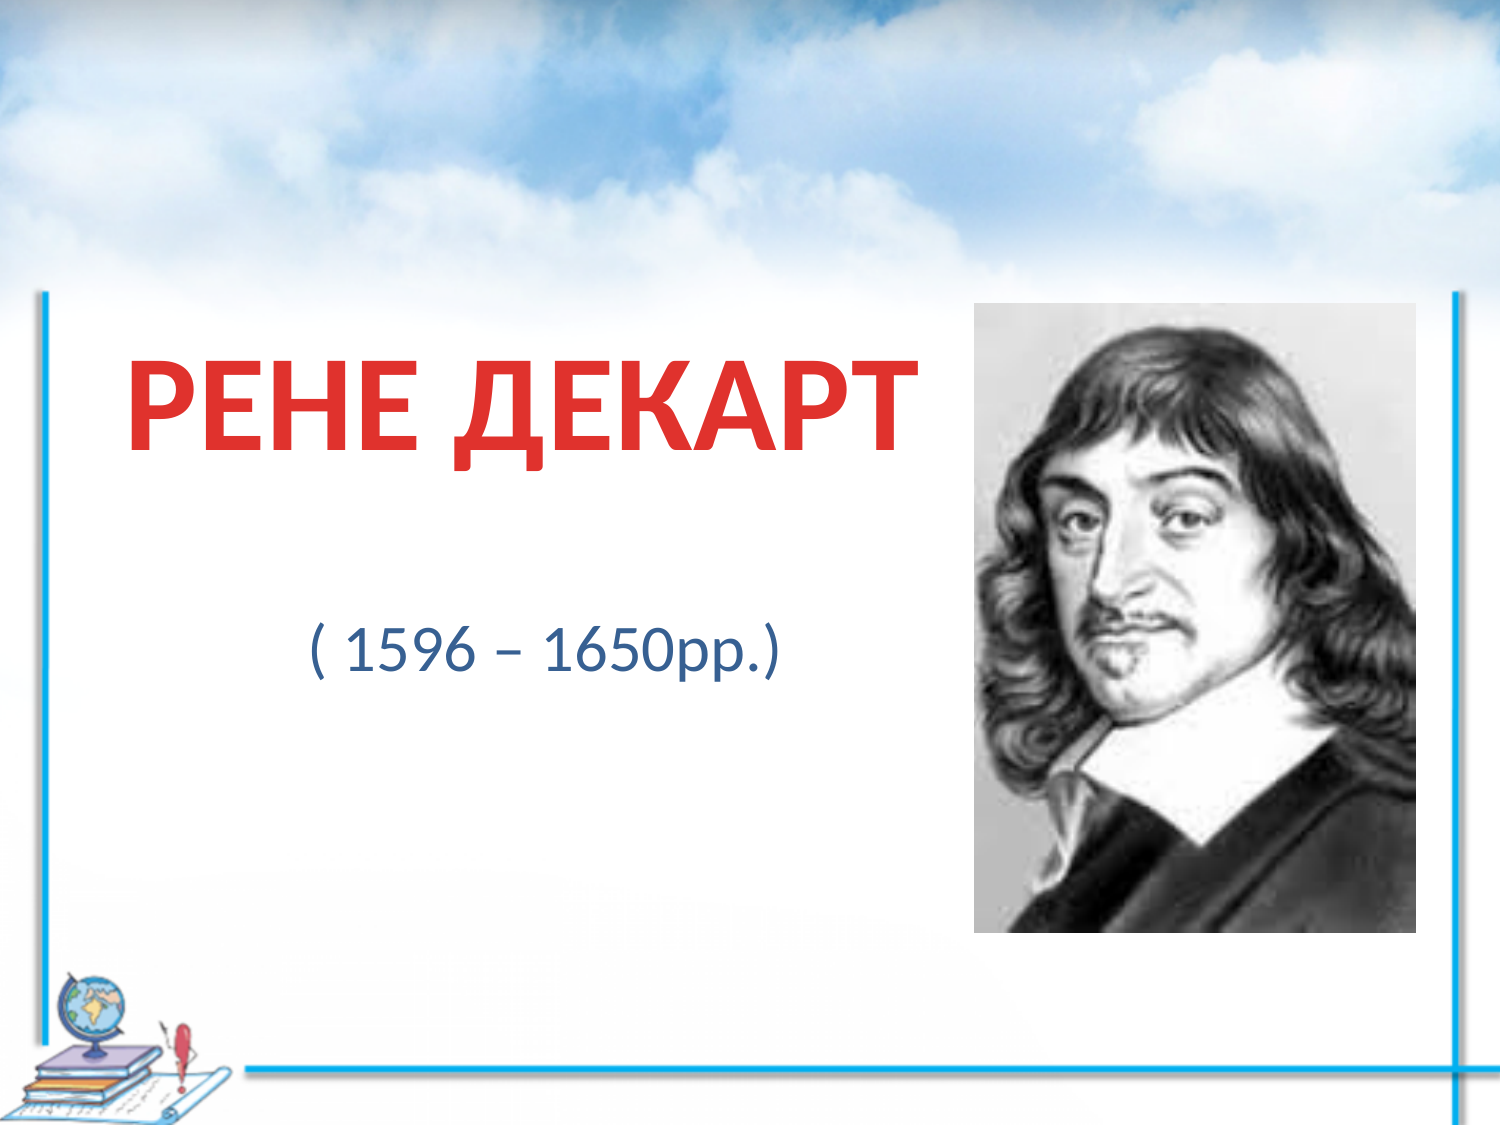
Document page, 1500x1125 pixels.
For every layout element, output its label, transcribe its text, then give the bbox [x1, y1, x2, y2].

picture [1459, 1072, 1500, 1125]
text_box РЕНЕ ДЕКАРТ [109, 305, 937, 485]
picture [0, 0, 1500, 1125]
text_box ( 1596 – 1650рр.) [292, 597, 798, 693]
